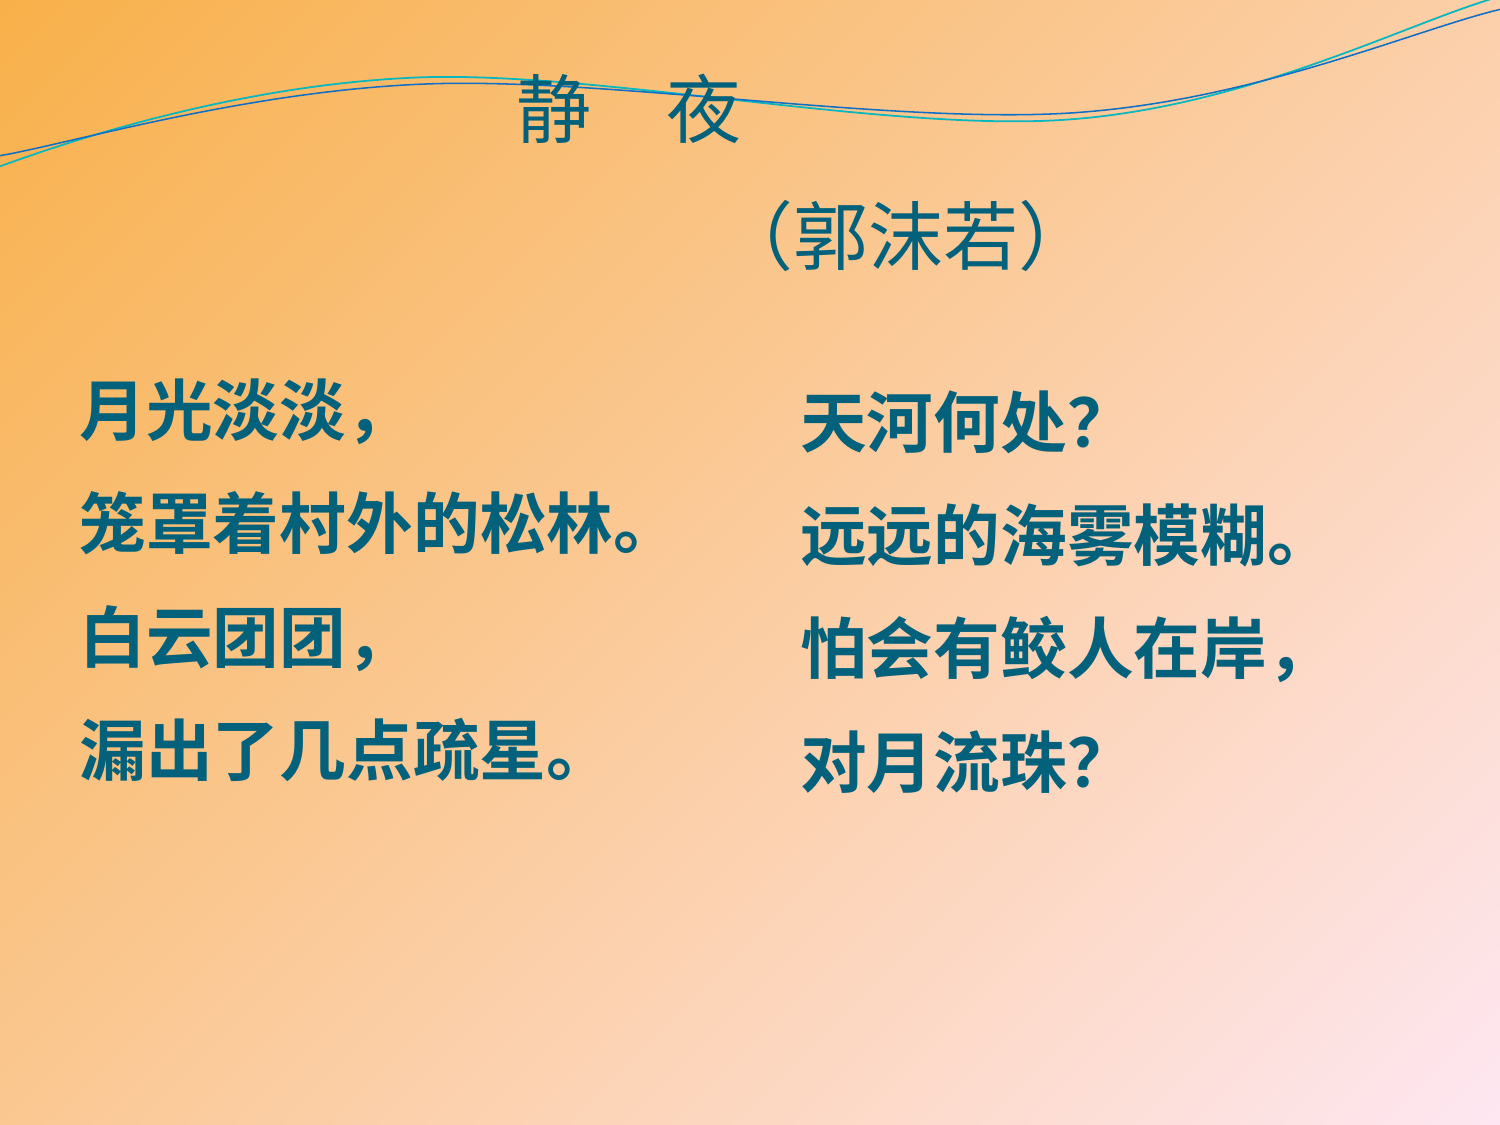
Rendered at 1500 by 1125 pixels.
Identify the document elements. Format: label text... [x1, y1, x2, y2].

text_box 月光淡淡， 笼罩着村外的松林。 白云团团， 漏出了几点疏星。 [64, 361, 739, 797]
text_box 静 夜 （郭沫若） [501, 54, 1219, 287]
text_box 天河何处？ 远远的海雾模糊。 怕会有鲛人在岸， 对月流珠？ [785, 373, 1388, 808]
